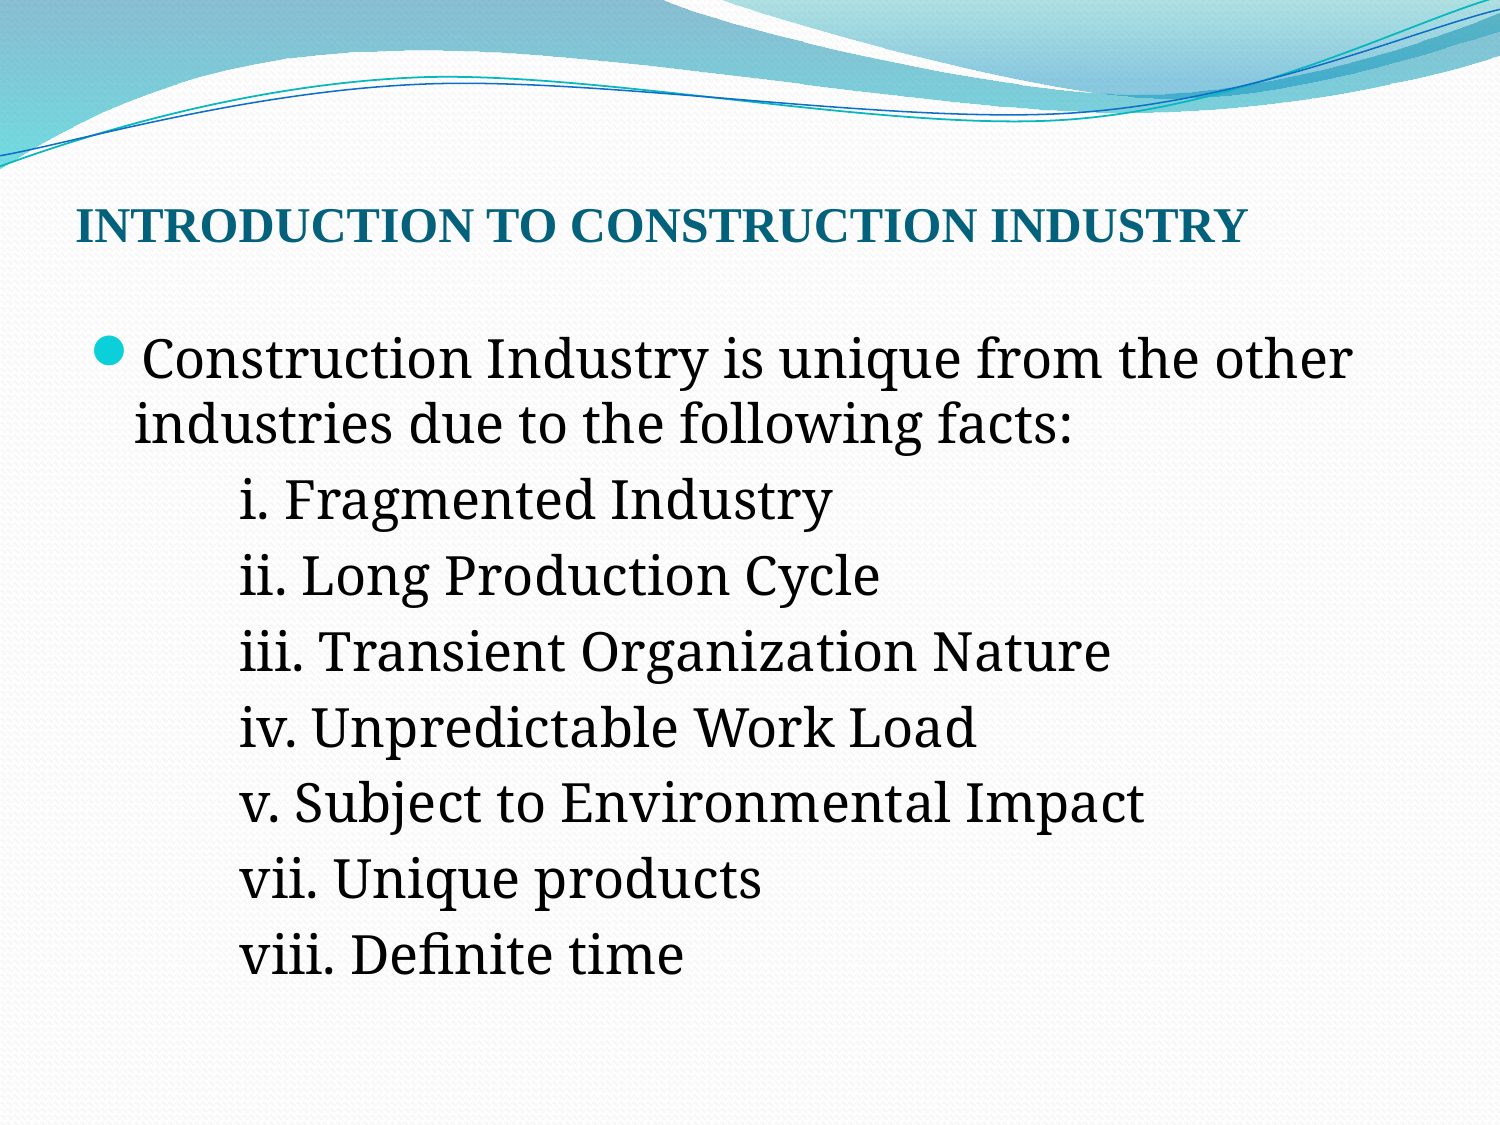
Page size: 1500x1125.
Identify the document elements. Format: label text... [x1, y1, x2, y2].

title INTRODUCTION TO CONSTRUCTION INDUSTRY [75, 115, 1425, 303]
list Construction Industry is unique from the other industries due to the following facts: i. Fragmented Industry ii. Long Production Cycle iii. Transient Organization Nature iv. Unpredictable Work Load v. Subject to Environmental Impact vii. Unique products viii. Definite time [75, 317, 1463, 1038]
